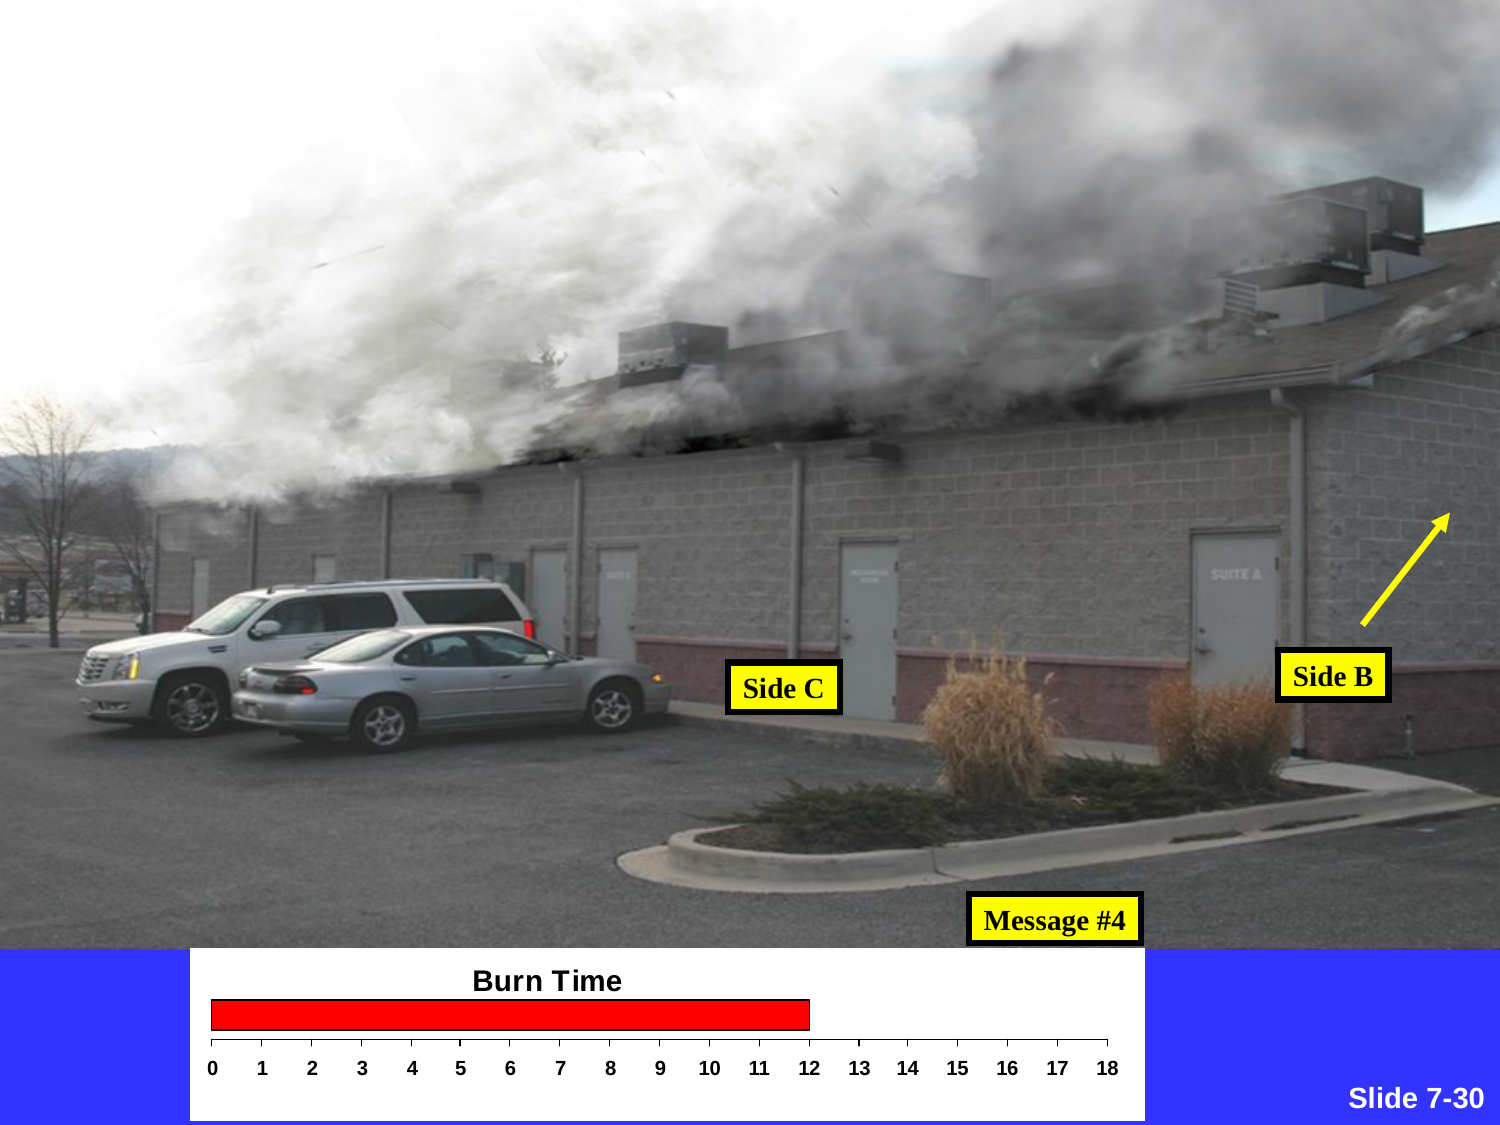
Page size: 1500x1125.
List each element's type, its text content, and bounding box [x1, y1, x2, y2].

slide_number Slide 7-315 [1150, 1071, 1500, 1125]
picture [0, 0, 1500, 951]
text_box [189, 948, 1145, 1122]
